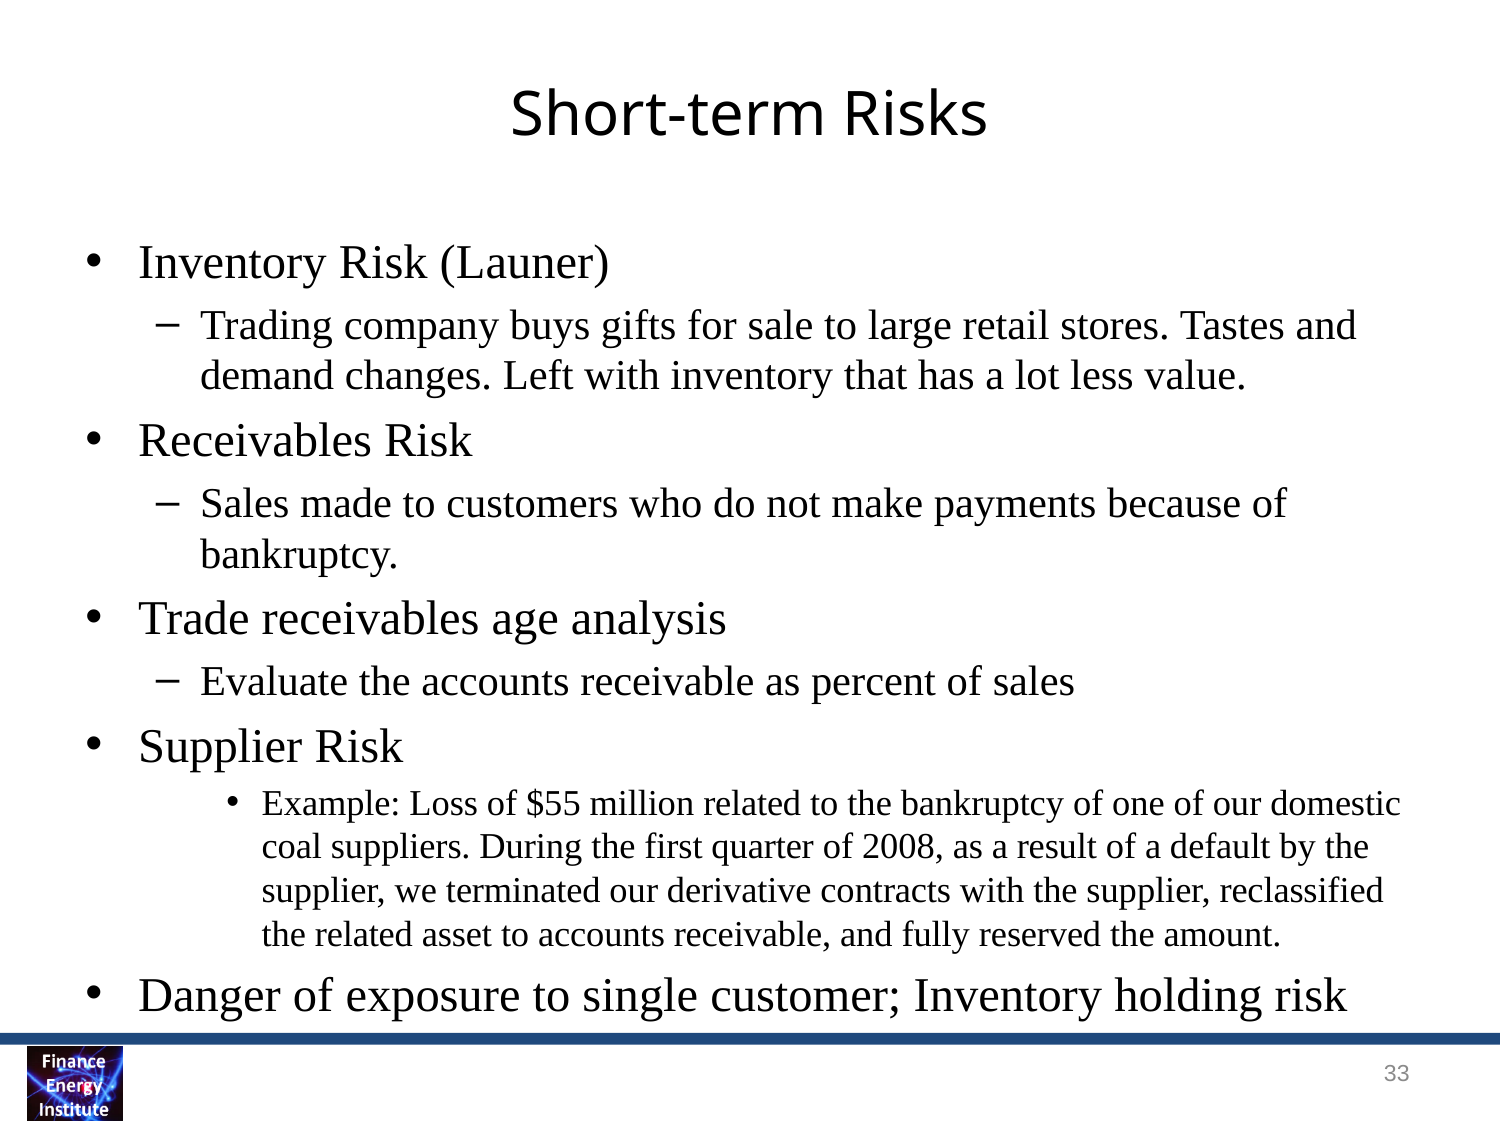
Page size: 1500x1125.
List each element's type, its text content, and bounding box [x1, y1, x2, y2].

title Short-term Risks [70, 56, 1430, 164]
picture [27, 1046, 123, 1121]
list Inventory Risk (Launer) Trading company buys gifts for sale to large retail stores. Tastes and demand changes. Left with inventory that has a lot less value. Receivables Risk Sales made to customers who do not make payments because of bankruptcy. Trade receivables age analysis Evaluate the accounts receivable as percent of sales Supplier Risk Example: Loss of $55 million related to the bankruptcy of one of our domestic coal suppliers. During the first quarter of 2008, as a result of a default by the supplier, we terminated our derivative contracts with the supplier, reclassified the related asset to accounts receivable, and fully reserved the amount. Danger of exposure to single customer; Inventory holding risk [70, 222, 1430, 1032]
slide_number 33 [1074, 1042, 1425, 1103]
